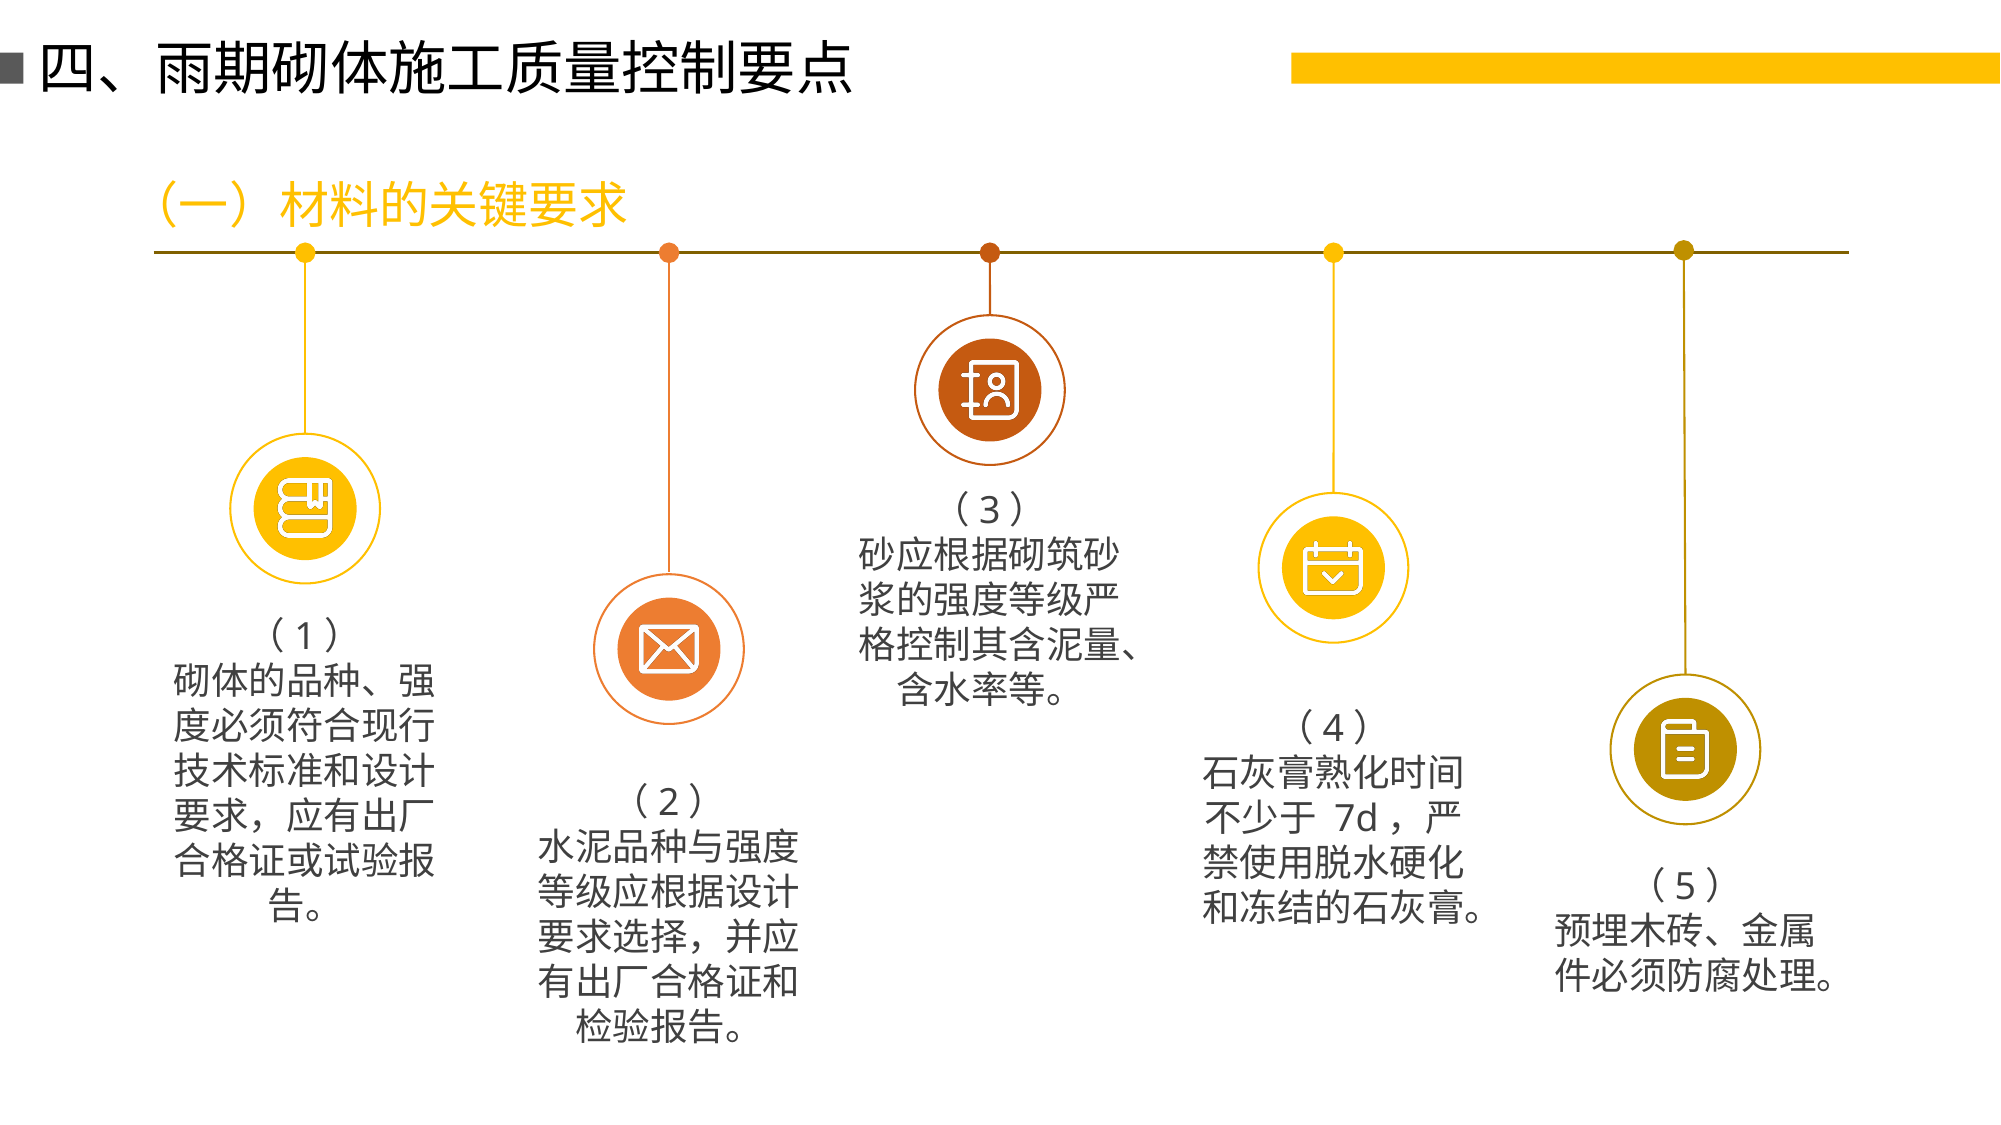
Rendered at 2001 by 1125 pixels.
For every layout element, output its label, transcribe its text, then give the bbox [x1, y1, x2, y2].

text_box （一）材料的关键要求 [114, 165, 1886, 241]
text_box （5） 预埋木砖、金属件必须防腐处理。 [1530, 854, 1841, 913]
text_box [229, 432, 382, 585]
text_box 四、雨期砌体施工质量控制要点 [24, 23, 870, 109]
picture [960, 360, 1020, 420]
text_box [593, 573, 745, 725]
text_box [1257, 491, 1410, 644]
picture [1655, 719, 1715, 779]
picture [1303, 538, 1363, 598]
text_box （1） 砌体的品种、强度必须符合现行技术标准和设计要求，应有出厂合格证或试验报告。 [150, 604, 460, 891]
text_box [1683, 250, 1688, 675]
picture [639, 619, 699, 679]
text_box [1609, 673, 1762, 826]
picture [275, 478, 335, 539]
text_box （3） 砂应根据砌筑砂浆的强度等级严格控制其含泥量、含水率等。 [835, 478, 1145, 720]
text_box （2） 水泥品种与强度等级应根据设计要求选择，并应有出厂合格证和检验报告。 [514, 770, 824, 1057]
text_box （4） 石灰膏熟化时间不少于 7d，严禁使用脱水硬化和冻结的石灰膏。 [1178, 696, 1489, 755]
text_box [914, 314, 1066, 466]
